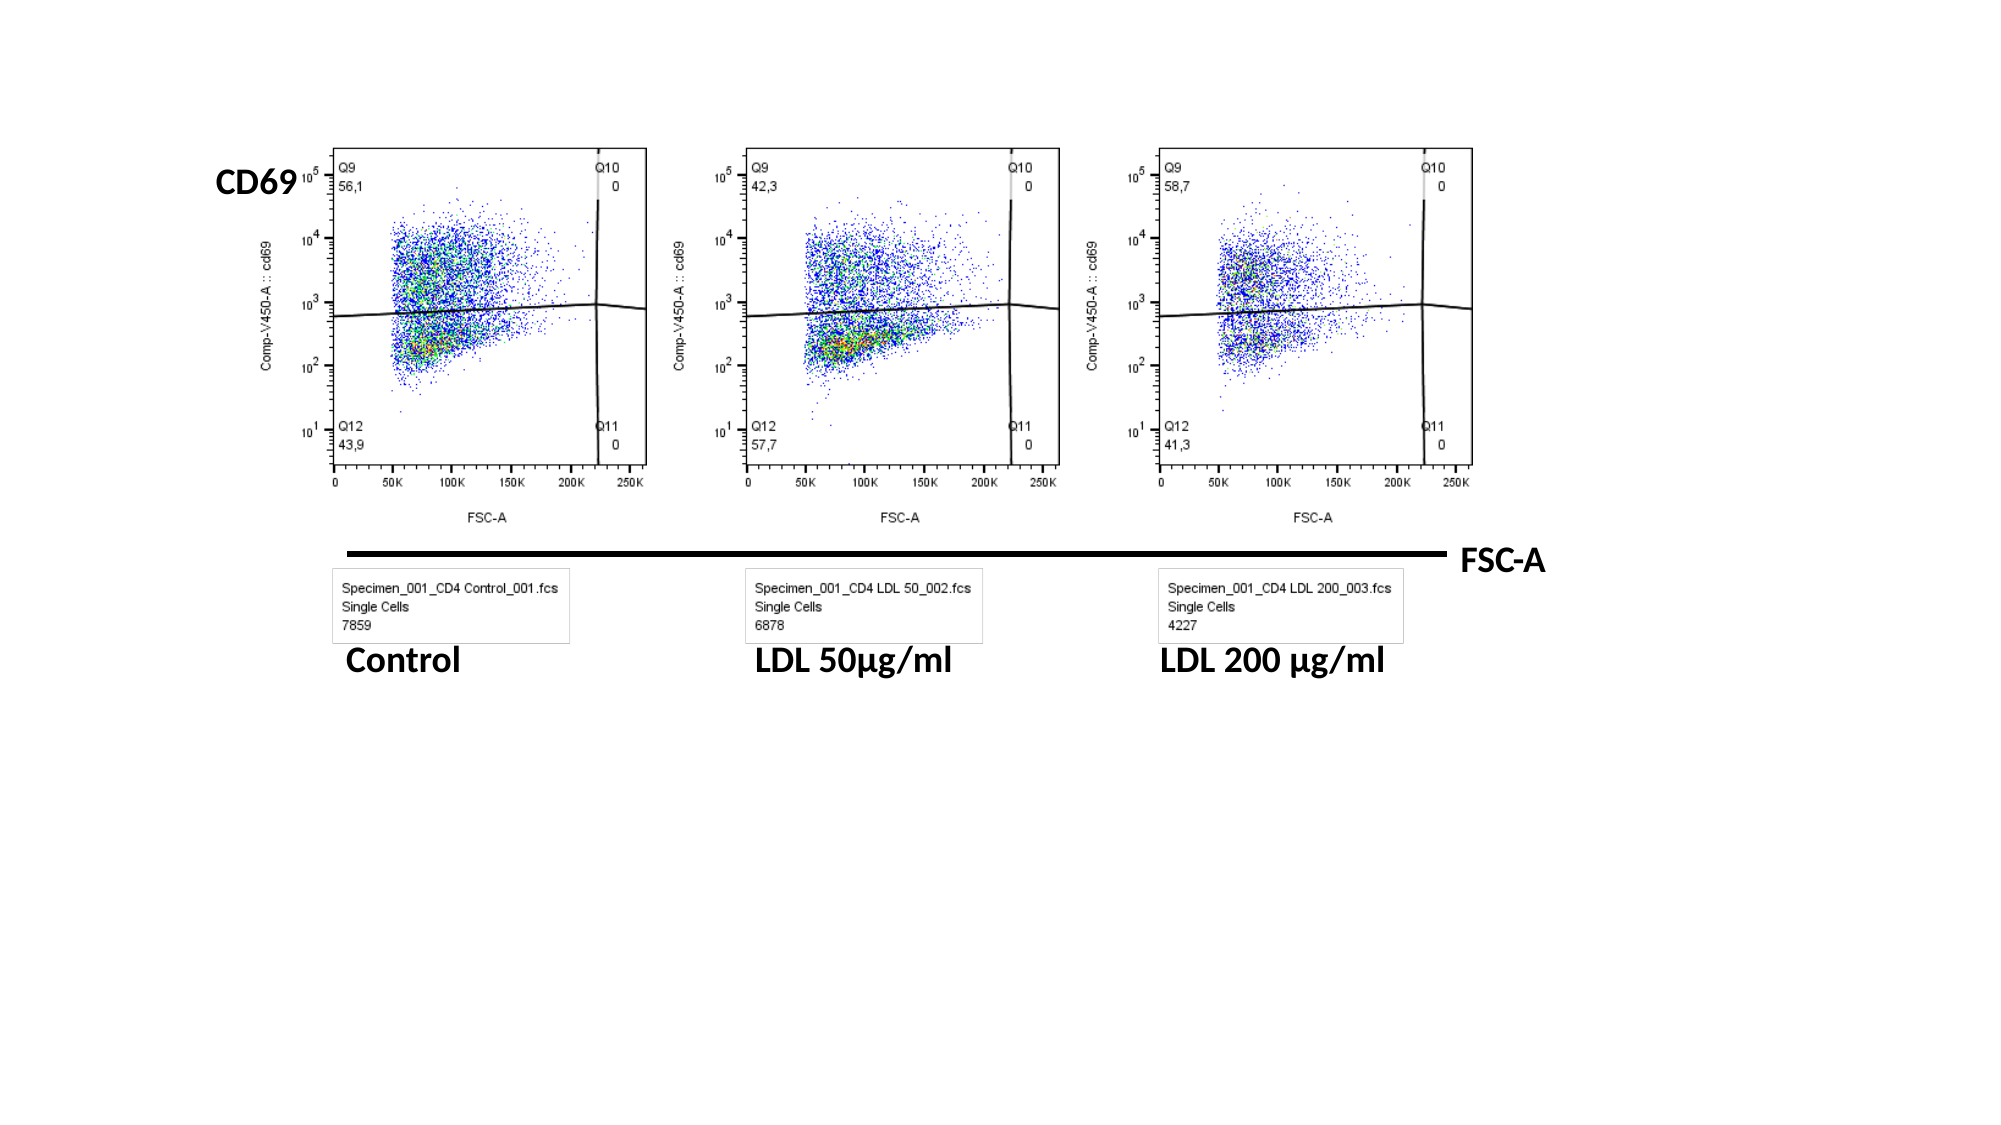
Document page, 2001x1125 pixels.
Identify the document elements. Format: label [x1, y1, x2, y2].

text_box [203, 133, 1560, 680]
